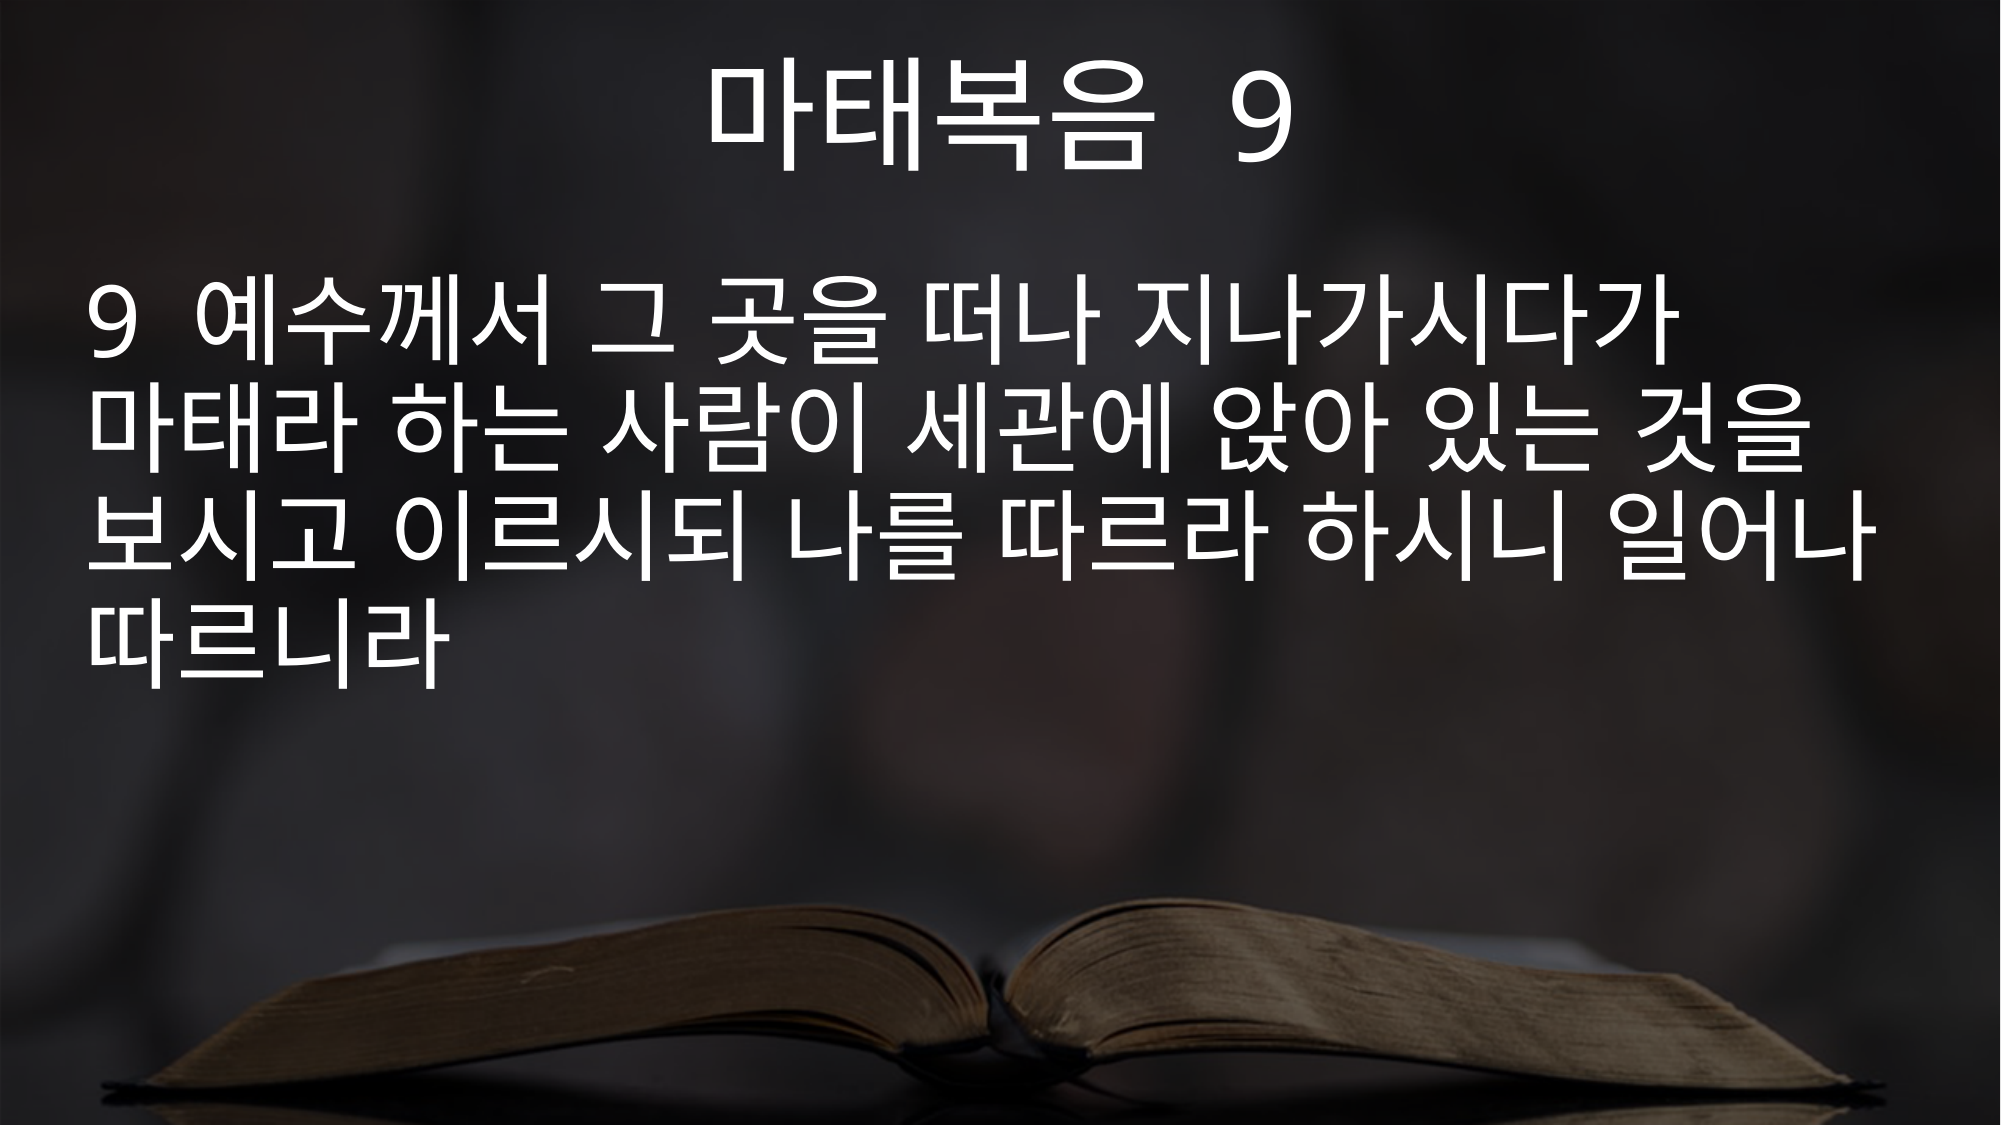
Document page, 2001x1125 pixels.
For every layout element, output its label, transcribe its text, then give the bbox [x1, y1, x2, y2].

footer 마태복음 9 [0, 32, 2000, 192]
picture [0, 0, 2001, 1125]
list 9 예수께서 그 곳을 떠나 지나가시다가 마태라 하는 사람이 세관에 앉아 있는 것을 보시고 이르시되 나를 따르라 하시니 일어나 따르니라 [69, 263, 1953, 423]
